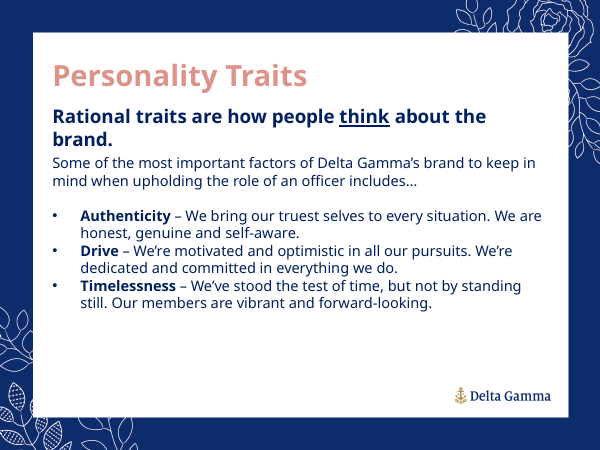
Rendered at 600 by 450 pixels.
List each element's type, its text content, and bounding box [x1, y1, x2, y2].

text_box Personality Traits Rational traits are how people think about the brand. Some of the most important factors of Delta Gamma’s brand to keep in mind when upholding the role of an officer includes… Authenticity – We bring our truest selves to every situation. We are honest, genuine and self-aware. Drive – We’re motivated and optimistic in all our pursuits. We’re dedicated and committed in everything we do. Timelessness – We’ve stood the test of time, but not by standing still. Our members are vibrant and forward-looking. [37, 50, 563, 319]
picture [0, 0, 600, 450]
